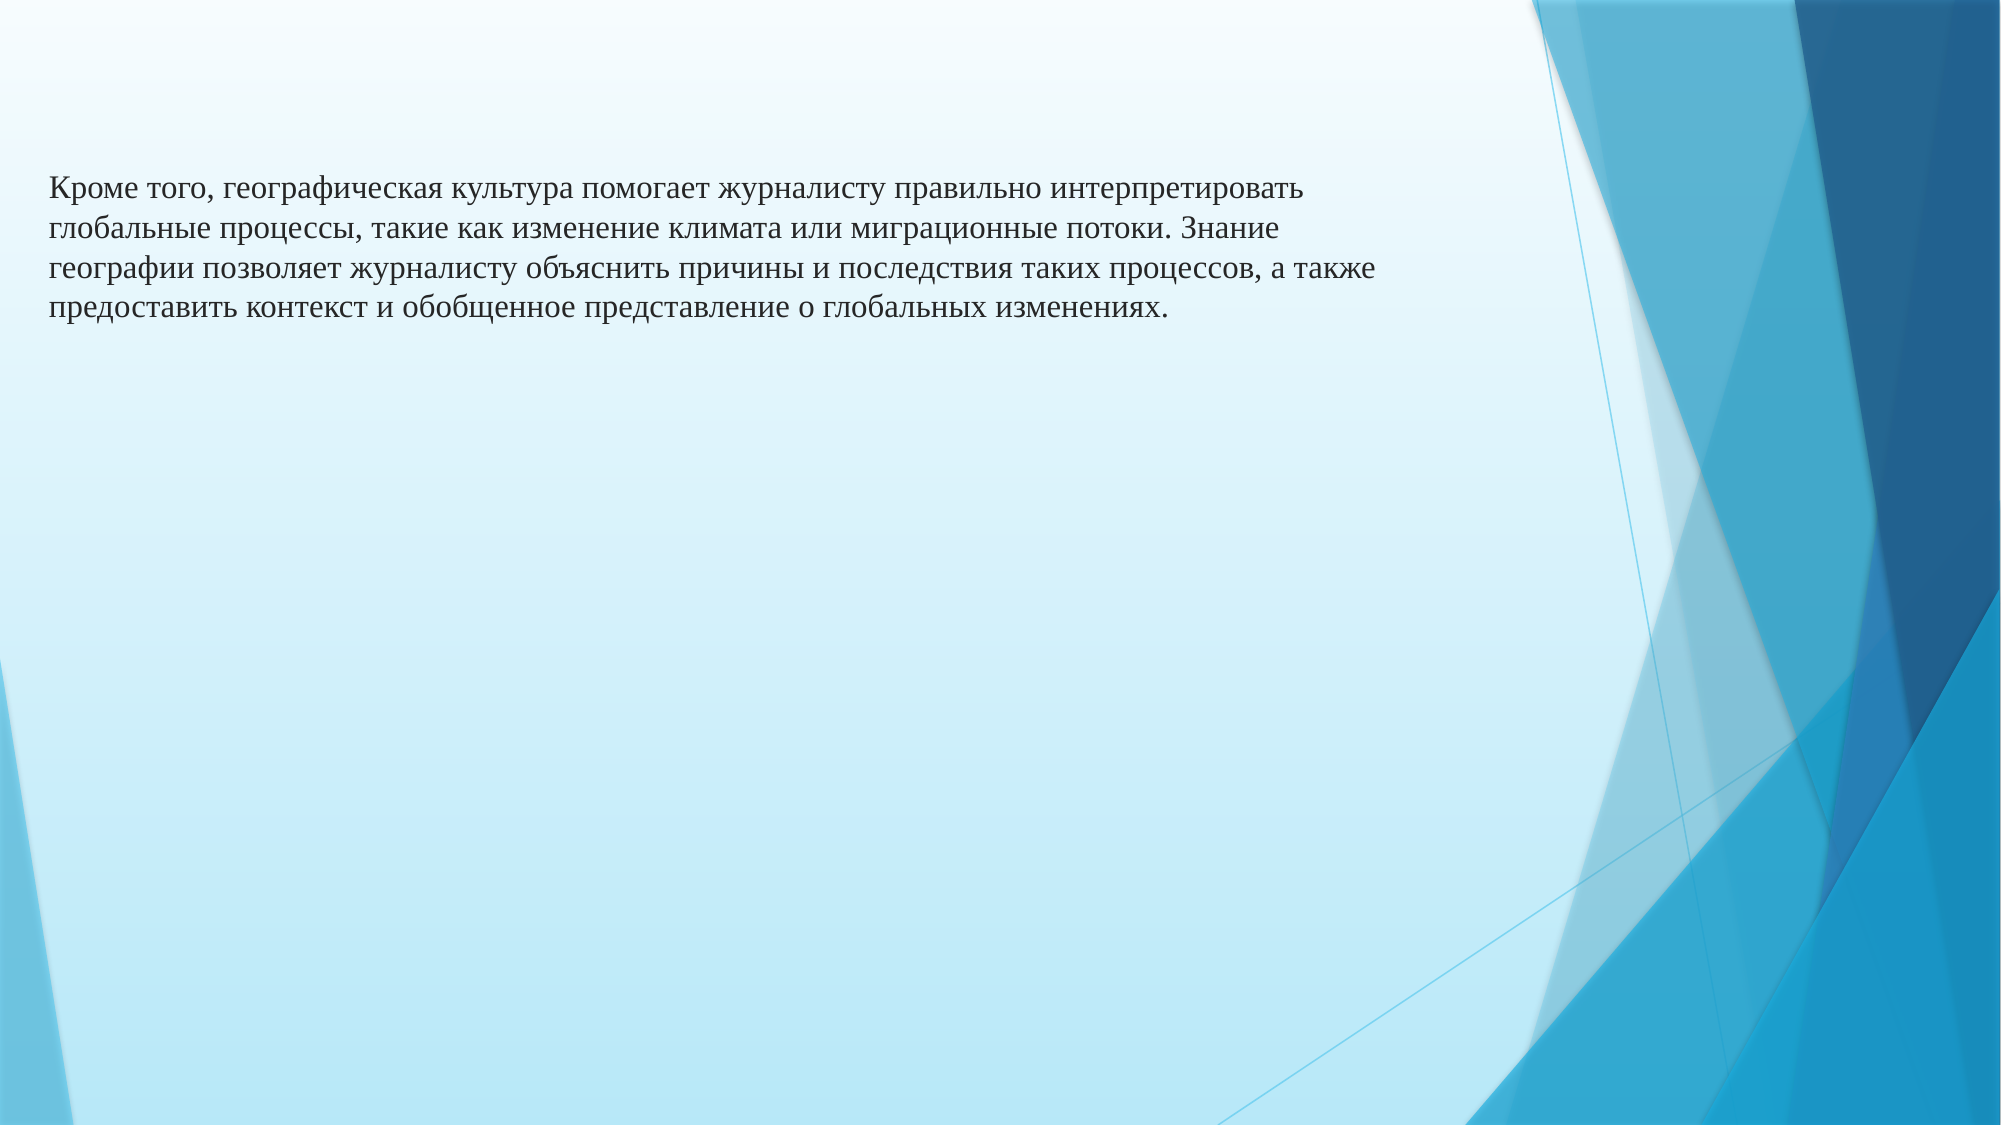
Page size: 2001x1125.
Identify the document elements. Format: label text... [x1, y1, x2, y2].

title Кроме того, географическая культура помогает журналисту правильно интерпретировать глобальные процессы, такие как изменение климата или миграционные потоки. Знание географии позволяет журналисту объяснить причины и последствия таких процессов, а также предоставить контекст и обобщенное представление о глобальных изменениях. [33, 158, 1445, 376]
